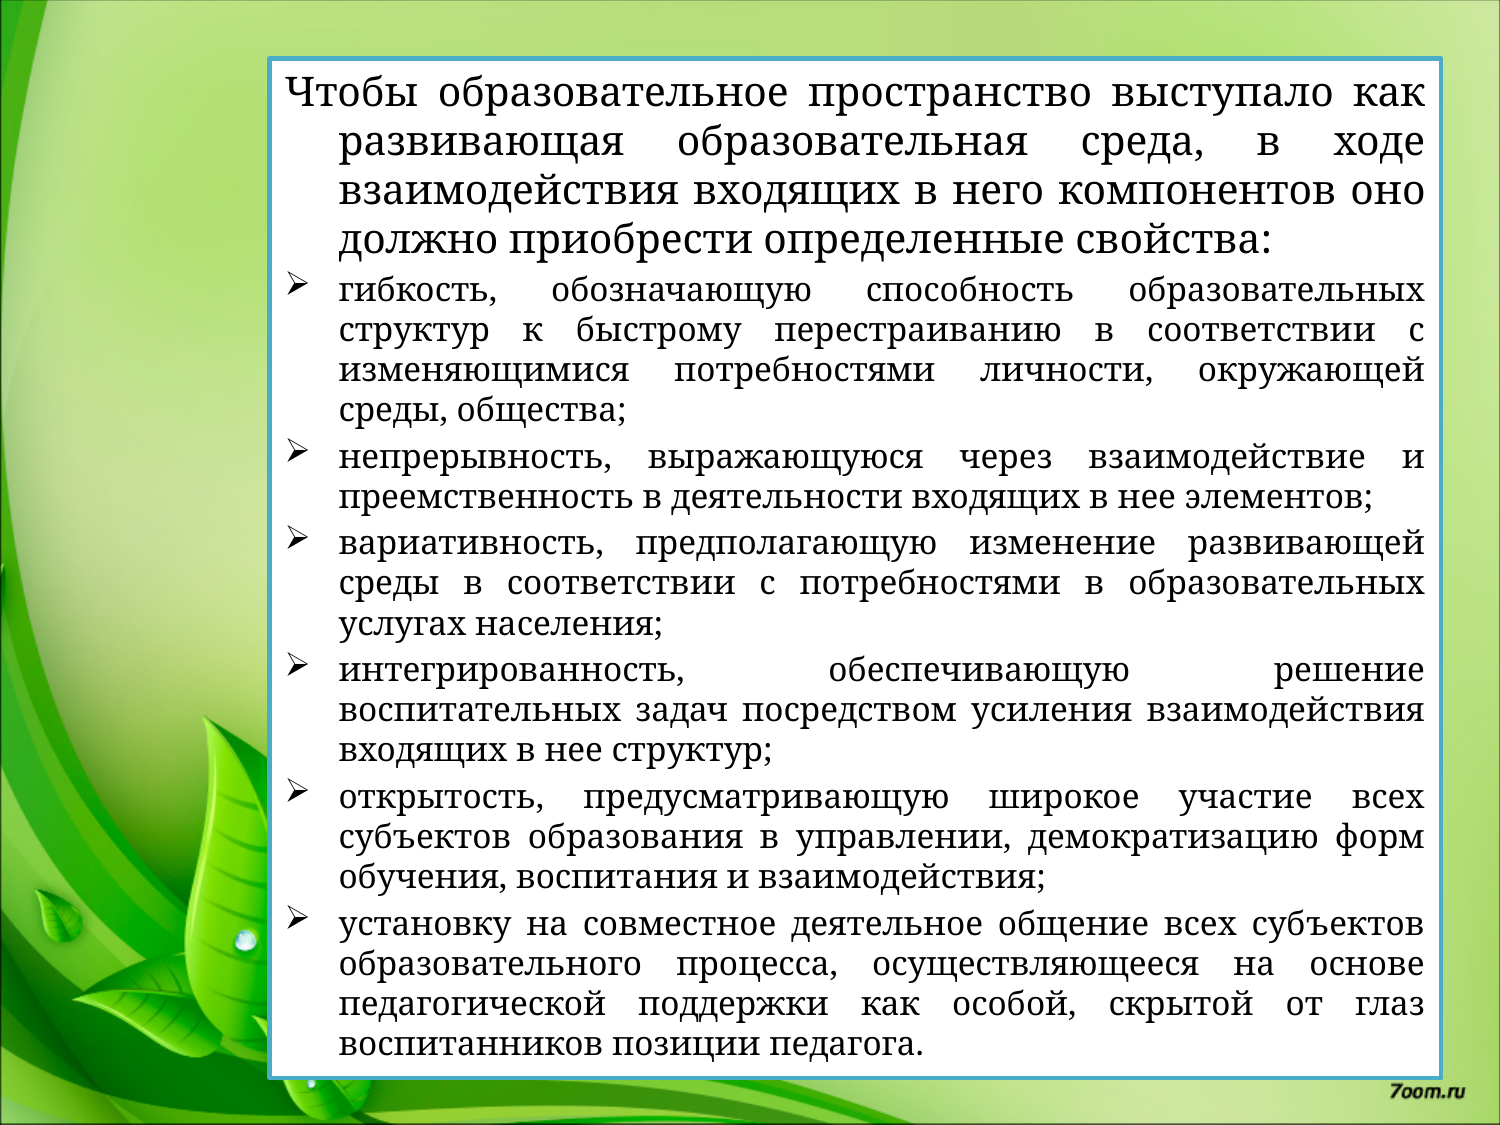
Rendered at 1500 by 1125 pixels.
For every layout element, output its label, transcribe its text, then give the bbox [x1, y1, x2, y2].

picture [0, 0, 1500, 1125]
list Чтобы образовательное пространство выступало как развивающая образовательная среда, в ходе взаимодействия входящих в него компонентов оно должно приобрести определенные свойства: гибкость, обозначающую способность образовательных структур к быстрому перестраиванию в соответствии с изменяющимися потребностями личности, окружающей среды, общества; непрерывность, выражающуюся через взаимодействие и преемственность в деятельности входящих в нее элементов; вариативность, предполагающую изменение развивающей среды в соответствии с потребностями в образовательных услугах населения; интегрированность, обеспечивающую решение воспитательных задач посредством усиления взаимодействия входящих в нее структур; открытость, предусматривающую широкое участие всех субъектов образования в управлении, демократизацию форм обучения, воспитания и взаимодействия; установку на совместное деятельное общение всех субъектов образовательного процесса, осуществляющееся на основе педагогической поддержки как особой, скрытой от глаз воспитанников позиции педагога. [267, 56, 1443, 1080]
